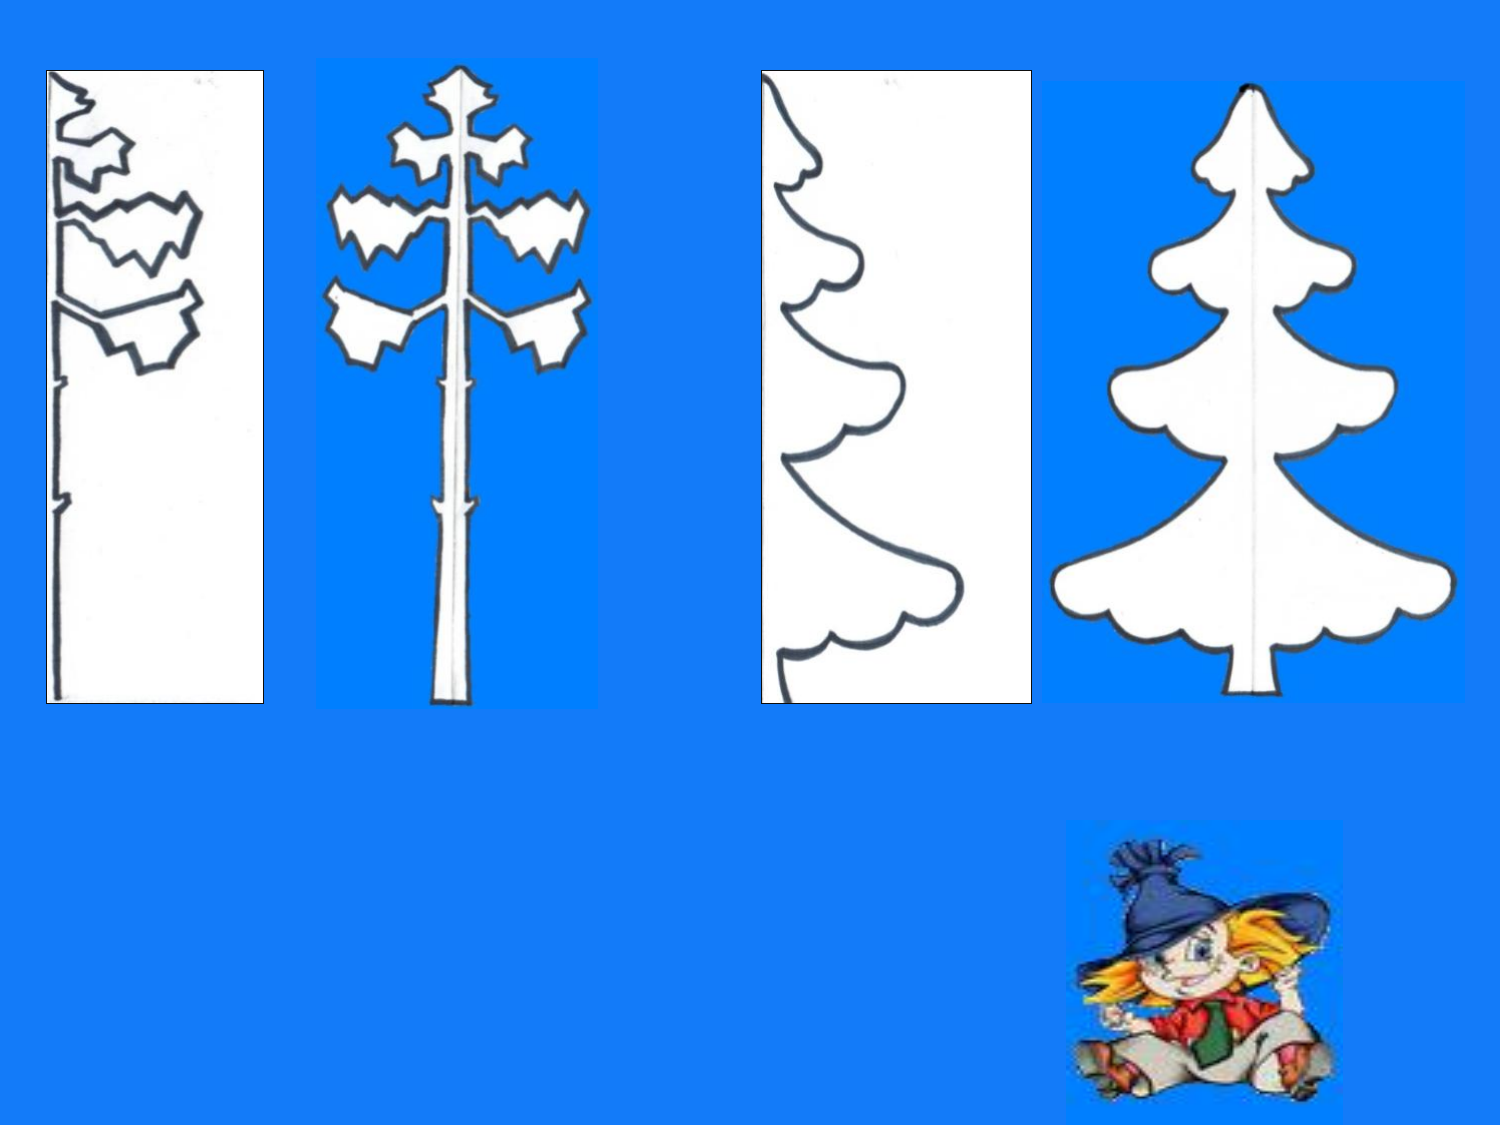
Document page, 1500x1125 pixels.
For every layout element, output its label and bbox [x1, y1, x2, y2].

picture [1066, 820, 1343, 1125]
picture [46, 70, 265, 704]
picture [316, 58, 598, 709]
picture [1042, 81, 1466, 704]
picture [761, 70, 1032, 704]
